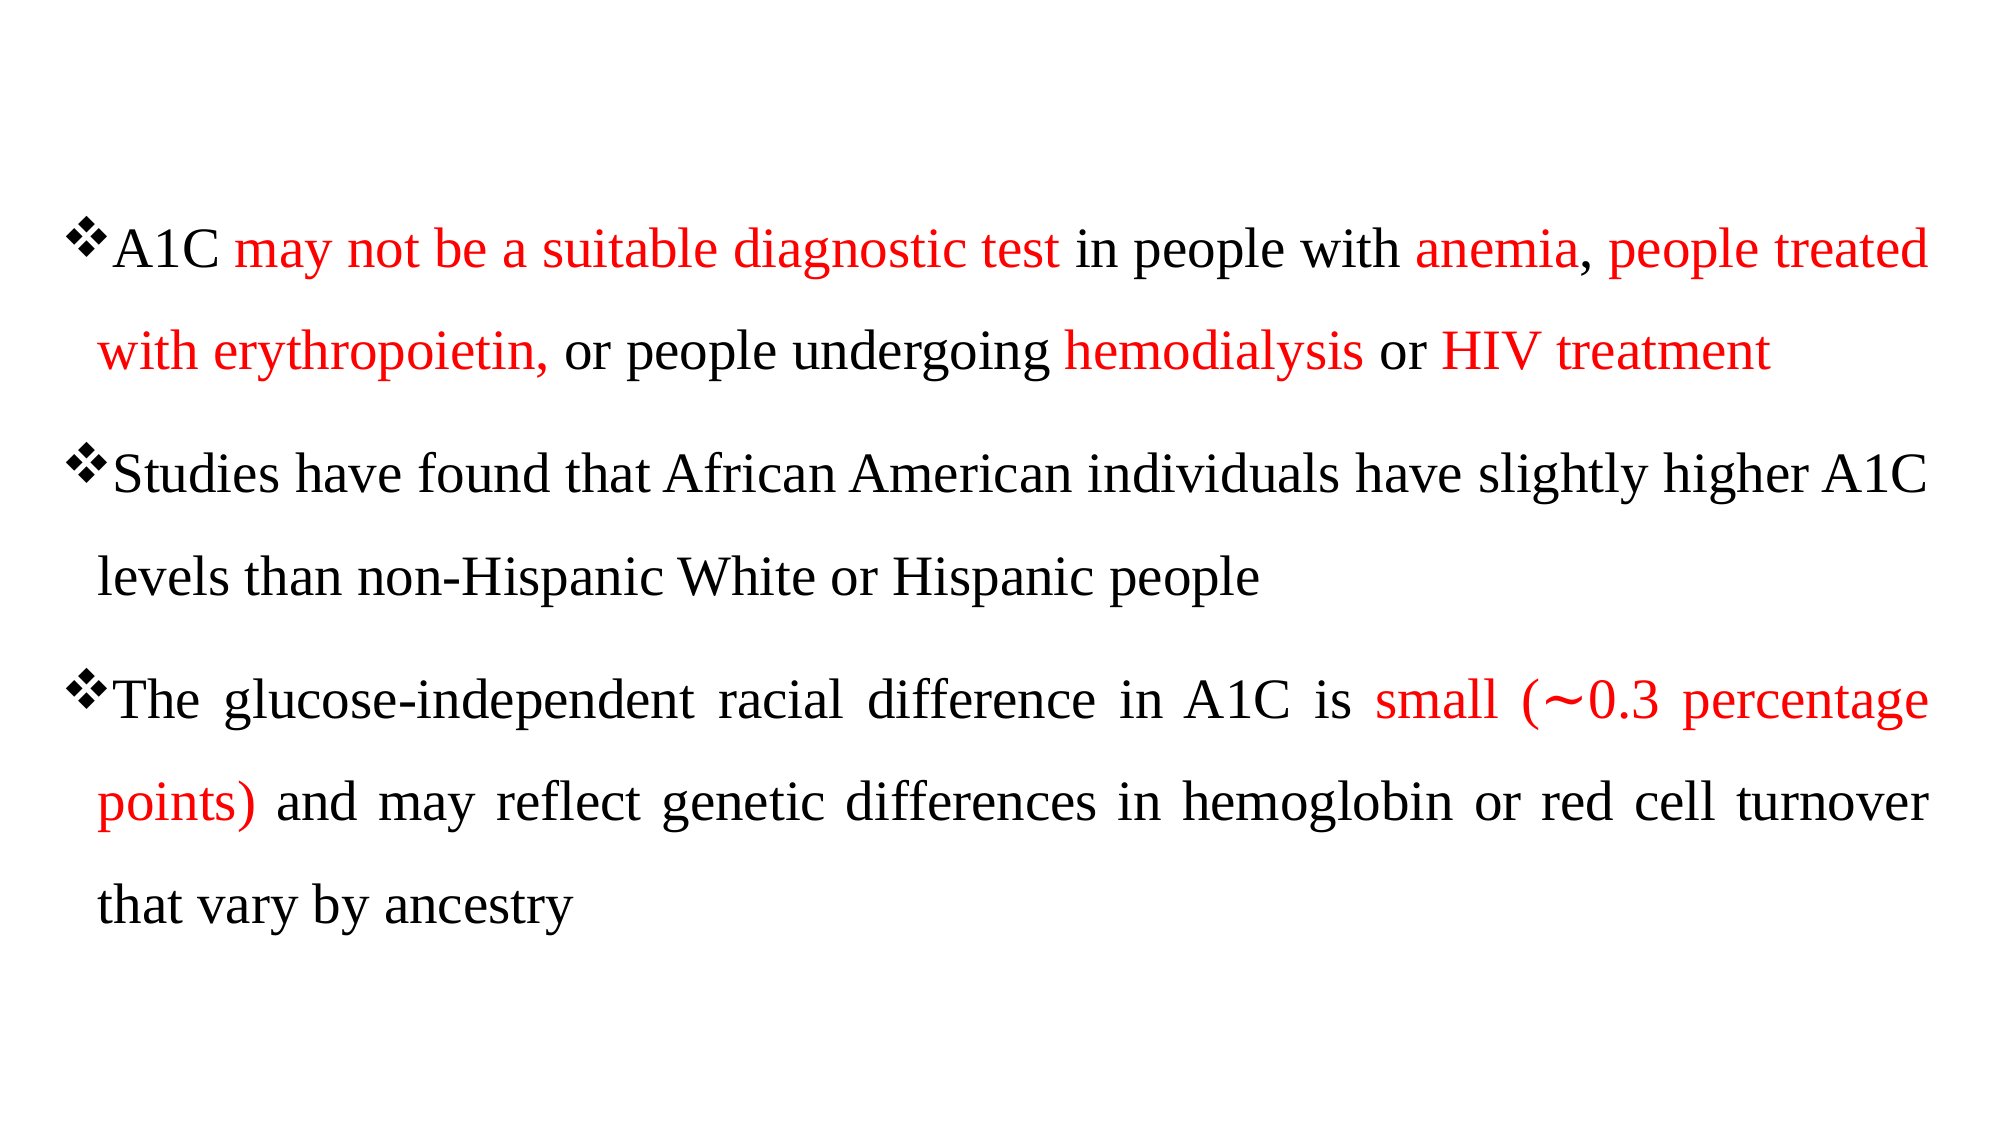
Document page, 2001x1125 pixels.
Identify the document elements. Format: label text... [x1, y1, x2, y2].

list A1C may not be a suitable diagnostic test in people with anemia, people treated with erythropoietin, or people undergoing hemodialysis or HIV treatment Studies have found that African American individuals have slightly higher A1C levels than non-Hispanic White or Hispanic people The glucose-independent racial difference in A1C is small (∼0.3 percentage points) and may reflect genetic differences in hemoglobin or red cell turnover that vary by ancestry [46, 168, 1945, 1033]
